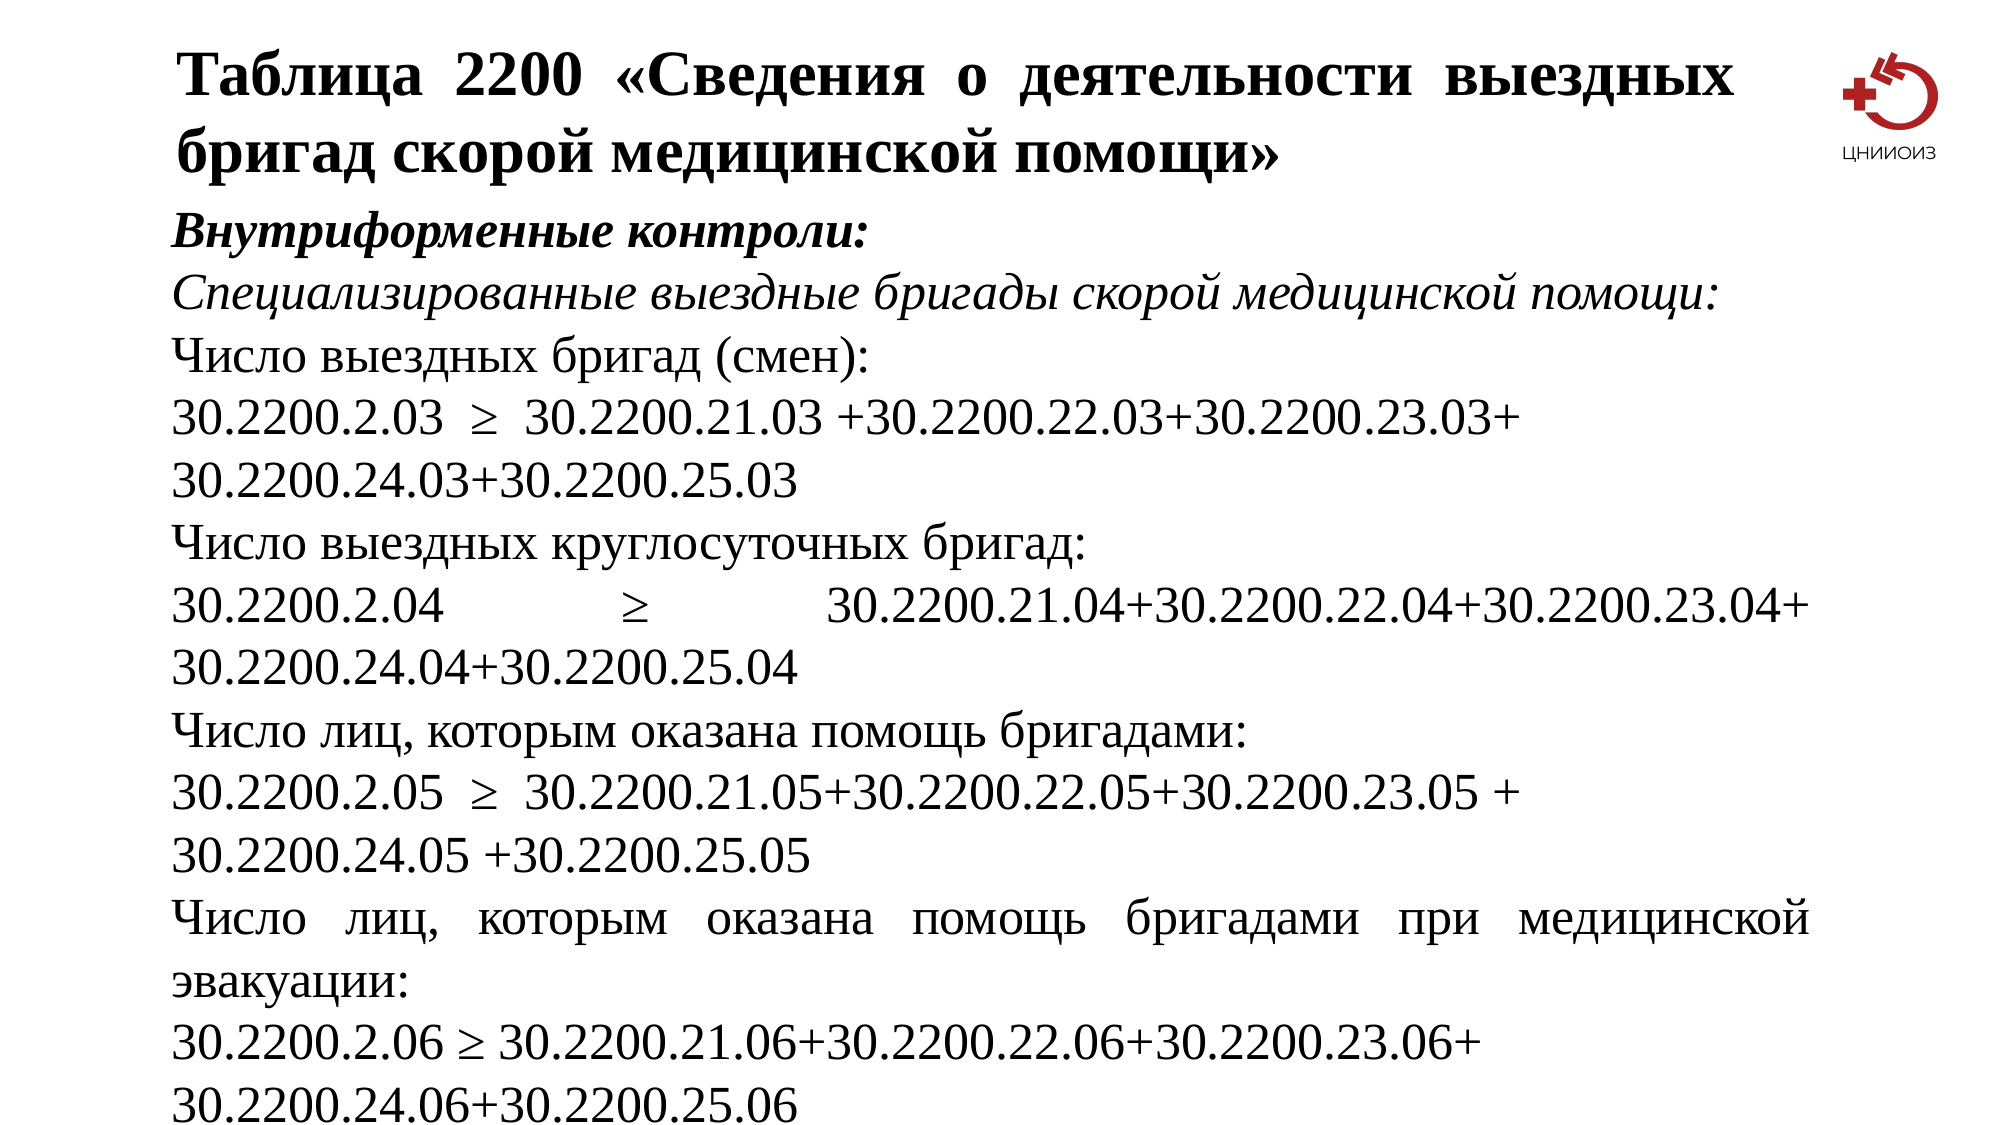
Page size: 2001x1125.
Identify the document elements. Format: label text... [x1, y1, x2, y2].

title Таблица 2200 «Сведения о деятельности выездных бригад скорой медицинской помощи» [161, 31, 1752, 185]
picture [1843, 51, 1938, 163]
list Внутриформенные контроли: Специализированные выездные бригады скорой медицинской помощи: Число выездных бригад (смен): 30.2200.2.03 ≥ 30.2200.21.03 +30.2200.22.03+30.2200.23.03+ 30.2200.24.03+30.2200.25.03 Число выездных круглосуточных бригад: 30.2200.2.04 ≥ 30.2200.21.04+30.2200.22.04+30.2200.23.04+ 30.2200.24.04+30.2200.25.04 Число лиц, которым оказана помощь бригадами: 30.2200.2.05 ≥ 30.2200.21.05+30.2200.22.05+30.2200.23.05 + 30.2200.24.05 +30.2200.25.05 Число лиц, которым оказана помощь бригадами при медицинской эвакуации: 30.2200.2.06 ≥ 30.2200.21.06+30.2200.22.06+30.2200.23.06+ 30.2200.24.06+30.2200.25.06 [141, 187, 1827, 1106]
